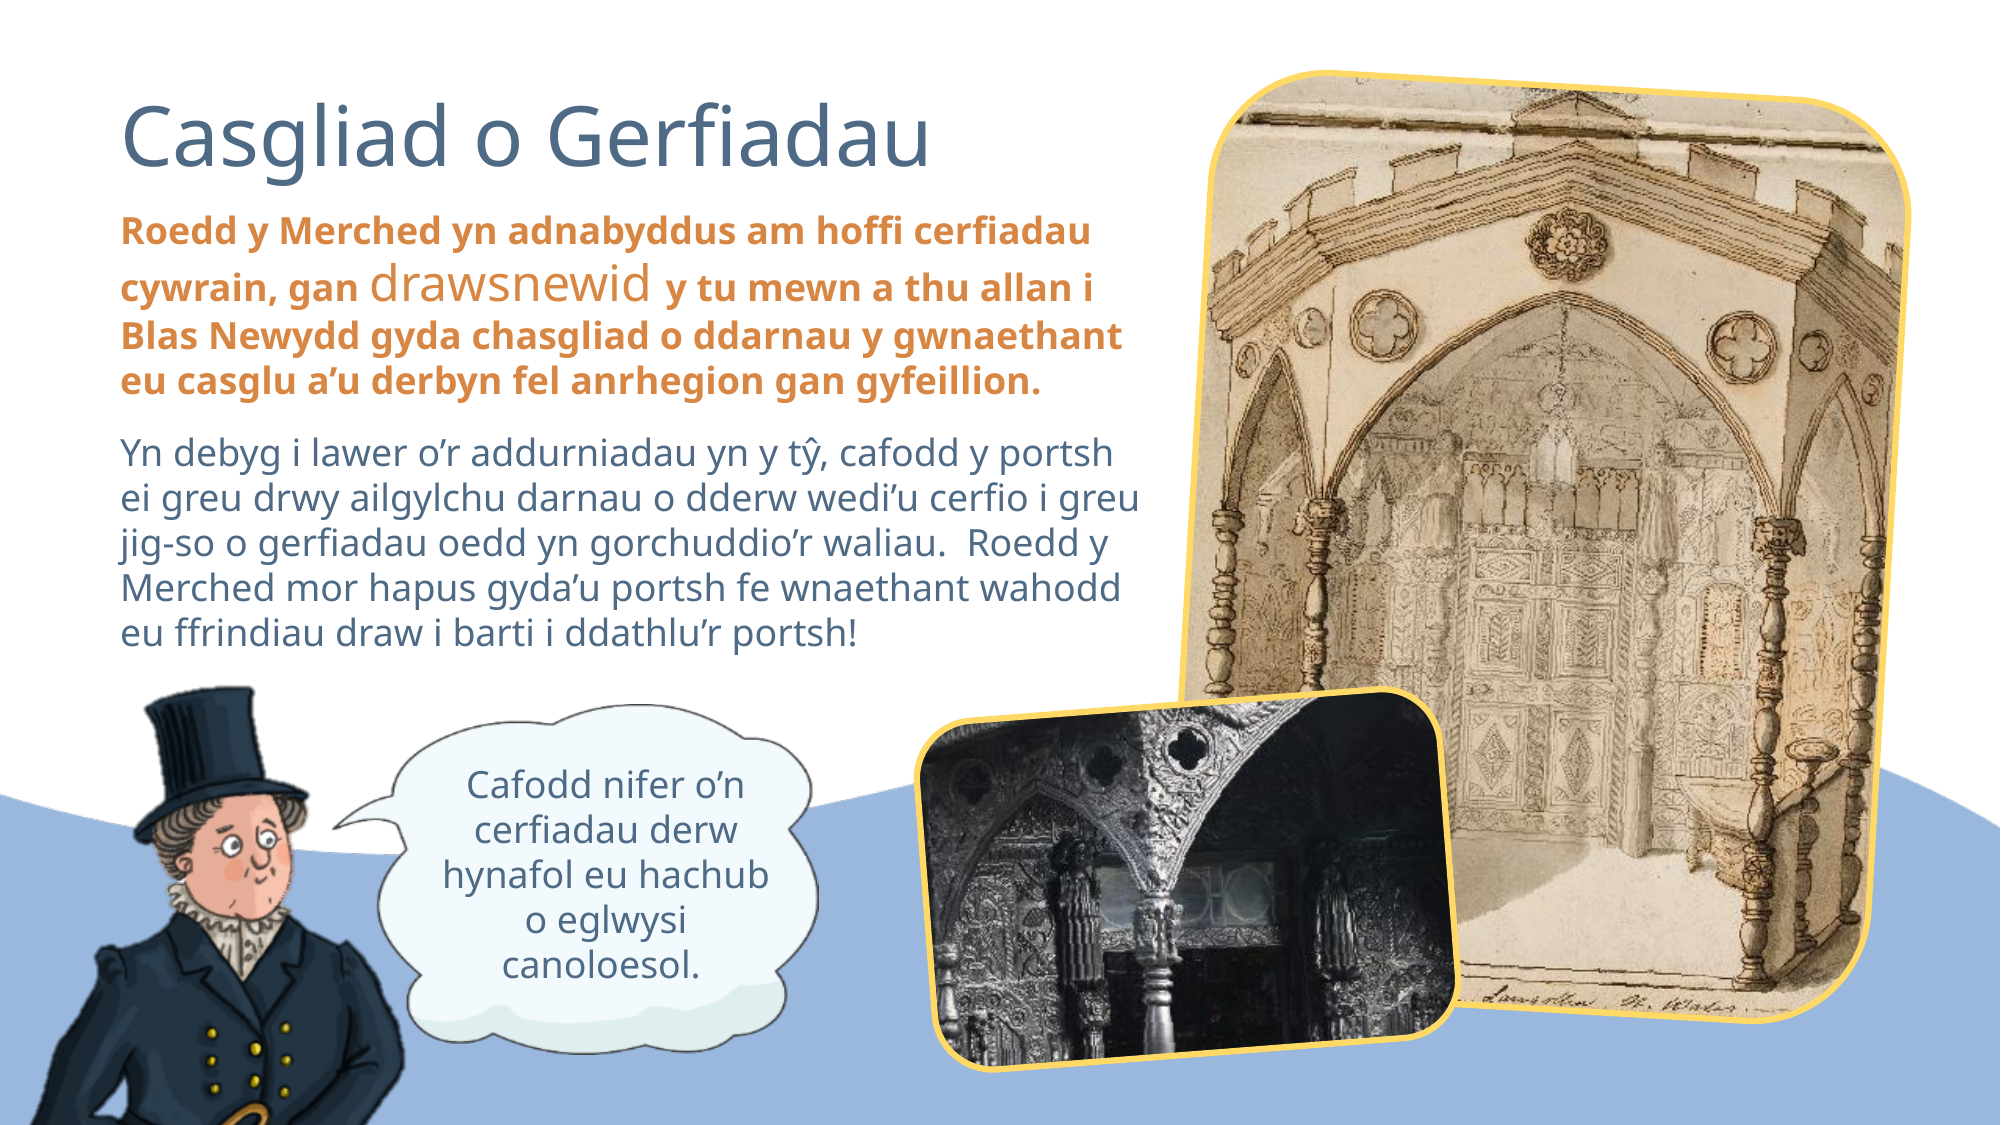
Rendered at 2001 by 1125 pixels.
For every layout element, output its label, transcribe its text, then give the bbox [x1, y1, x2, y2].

picture [0, 77, 2000, 1125]
text_box Roedd y Merched yn adnabyddus am hoffi cerfiadau cywrain, gan drawsnewid y tu mewn a thu allan i Blas Newydd gyda chasgliad o ddarnau y gwnaethant eu casglu a’u derbyn fel anrhegion gan gyfeillion. Yn debyg i lawer o’r addurniadau yn y tŷ, cafodd y portsh ei greu drwy ailgylchu darnau o dderw wedi’u cerfio i greu jig-so o gerfiadau oedd yn gorchuddio’r waliau. Roedd y Merched mor hapus gyda’u portsh fe wnaethant wahodd eu ffrindiau draw i barti i ddathlu’r portsh! [105, 199, 1165, 662]
text_box Casgliad o Gerfiadau [105, 69, 1321, 191]
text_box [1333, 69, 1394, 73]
